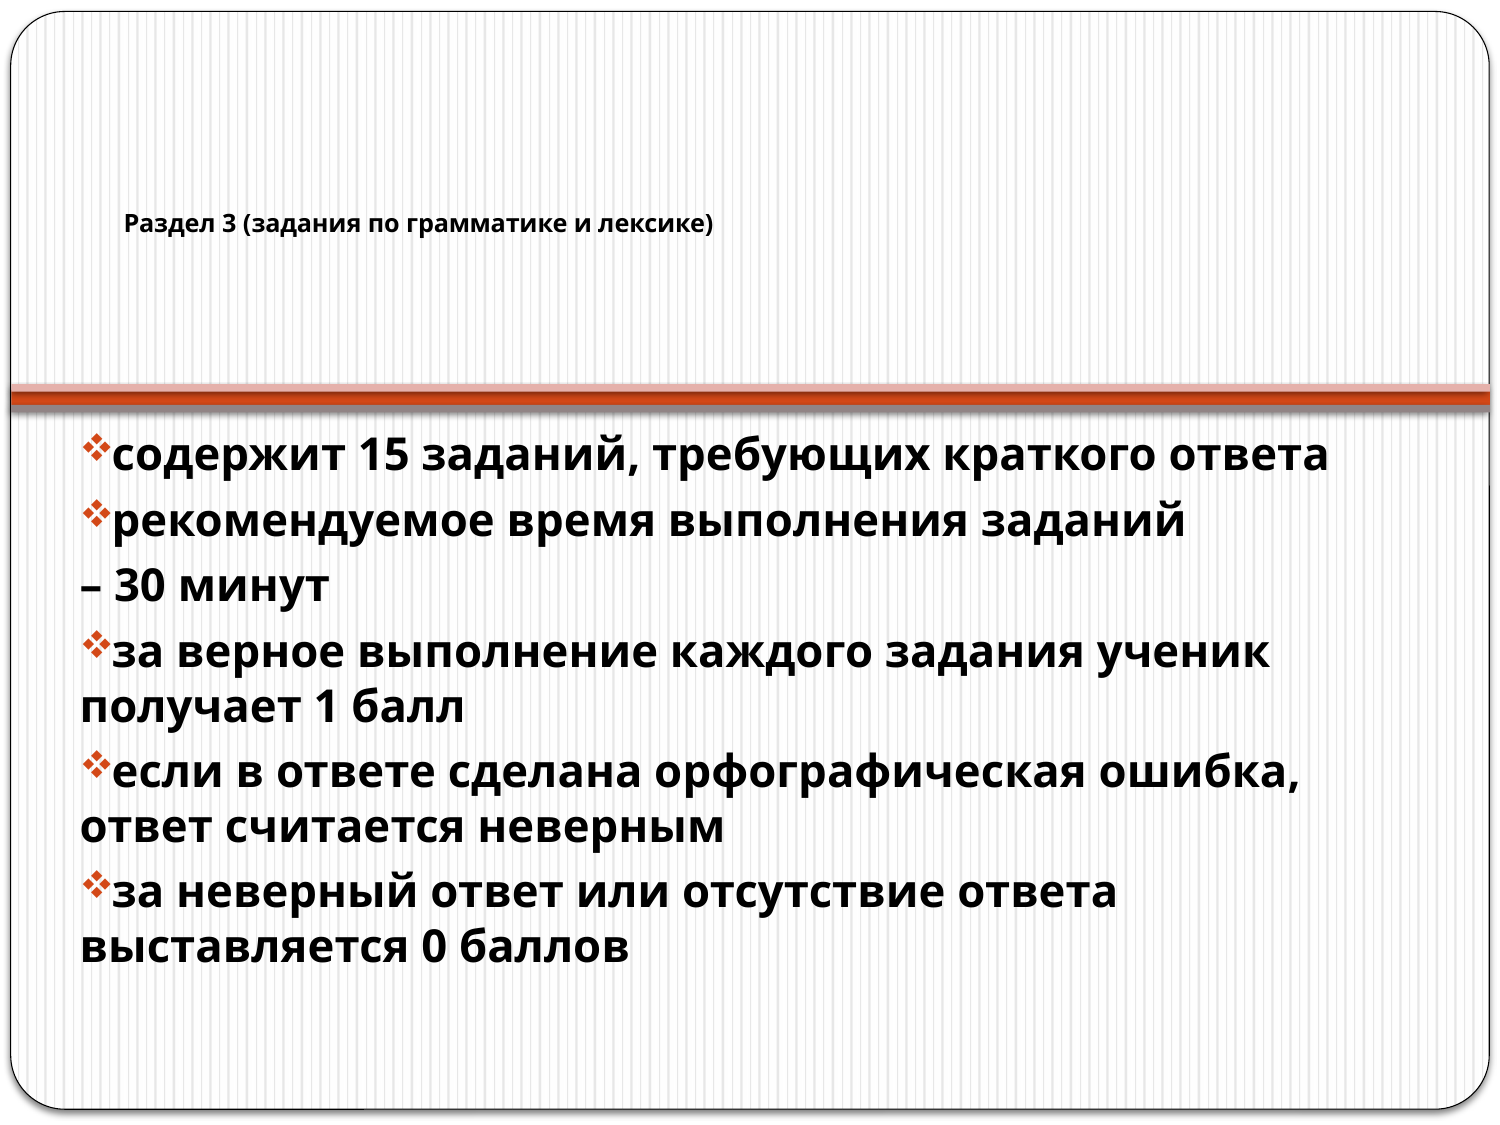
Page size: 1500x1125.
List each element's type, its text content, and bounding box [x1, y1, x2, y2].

title Раздел 3 (задания по грамматике и лексике) [100, 30, 1376, 255]
list содержит 15 заданий, требующих краткого ответа рекомендуемое время выполнения заданий – 30 минут за верное выполнение каждого задания ученик получает 1 балл если в ответе сделана орфографическая ошибка, ответ считается неверным за неверный ответ или отсутствие ответа выставляется 0 баллов [64, 417, 1436, 988]
